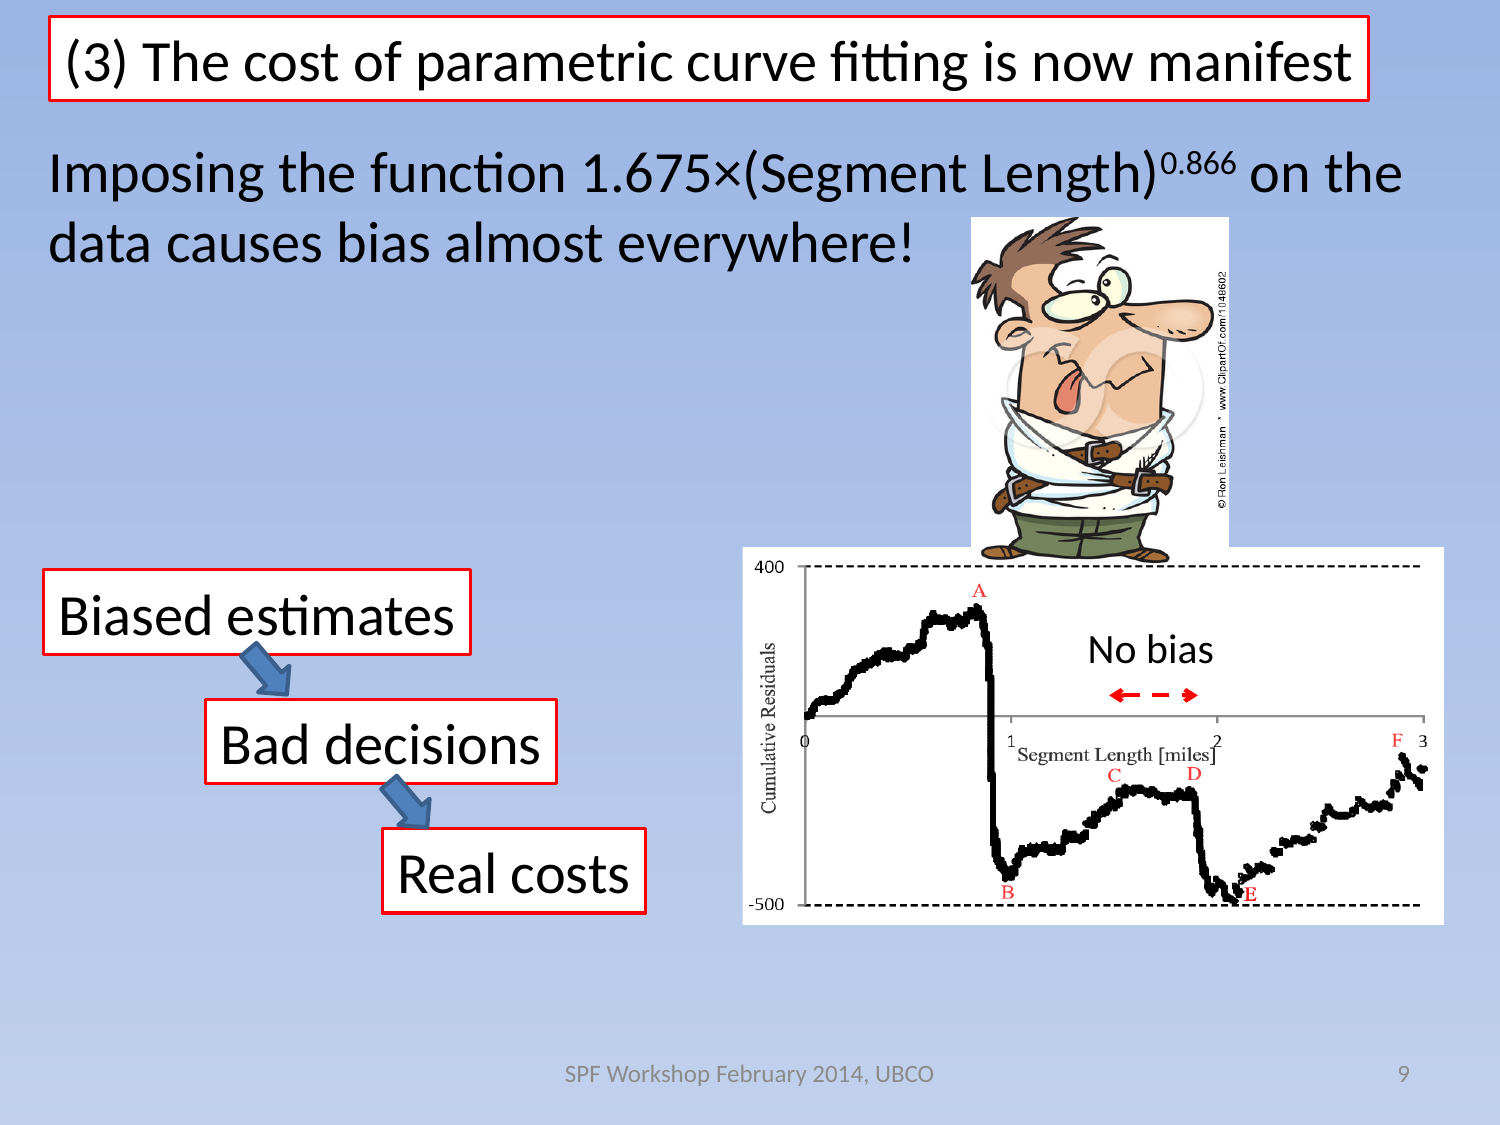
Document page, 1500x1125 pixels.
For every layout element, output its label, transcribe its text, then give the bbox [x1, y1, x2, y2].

text_box [379, 773, 432, 830]
text_box Bad decisions [205, 699, 557, 784]
text_box Real costs [382, 828, 646, 913]
text_box Imposing the function 1.675×(Segment Length)0.866 on the data causes bias almost everywhere! [33, 126, 1474, 282]
picture [742, 217, 1445, 925]
text_box (3) The cost of parametric curve fitting is now manifest [49, 16, 1369, 101]
footer SPF Workshop February 2014, UBCO [512, 1042, 988, 1103]
text_box Biased estimates [43, 569, 471, 655]
text_box [238, 640, 292, 697]
slide_number 9 [1074, 1042, 1425, 1103]
